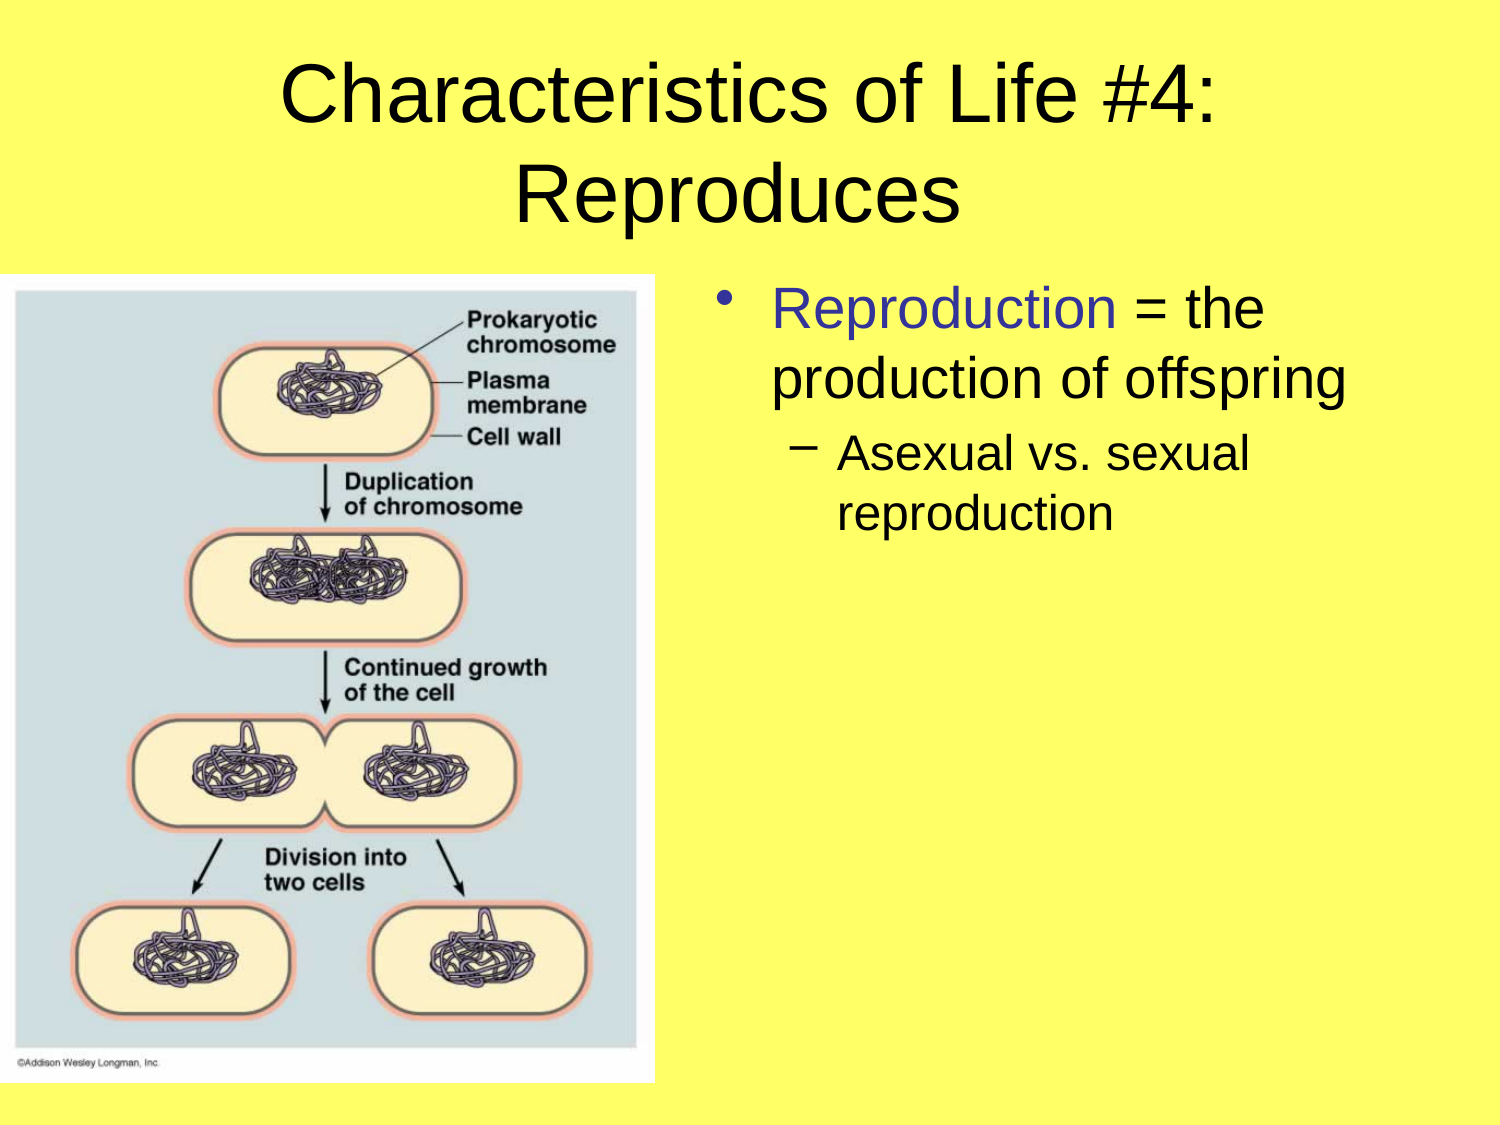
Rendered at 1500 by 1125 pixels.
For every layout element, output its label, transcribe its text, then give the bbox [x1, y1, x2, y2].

list Reproduction = the production of offspring Asexual vs. sexual reproduction [699, 262, 1425, 1088]
picture [0, 274, 655, 1084]
title Characteristics of Life #4: Reproduces [75, 45, 1425, 233]
